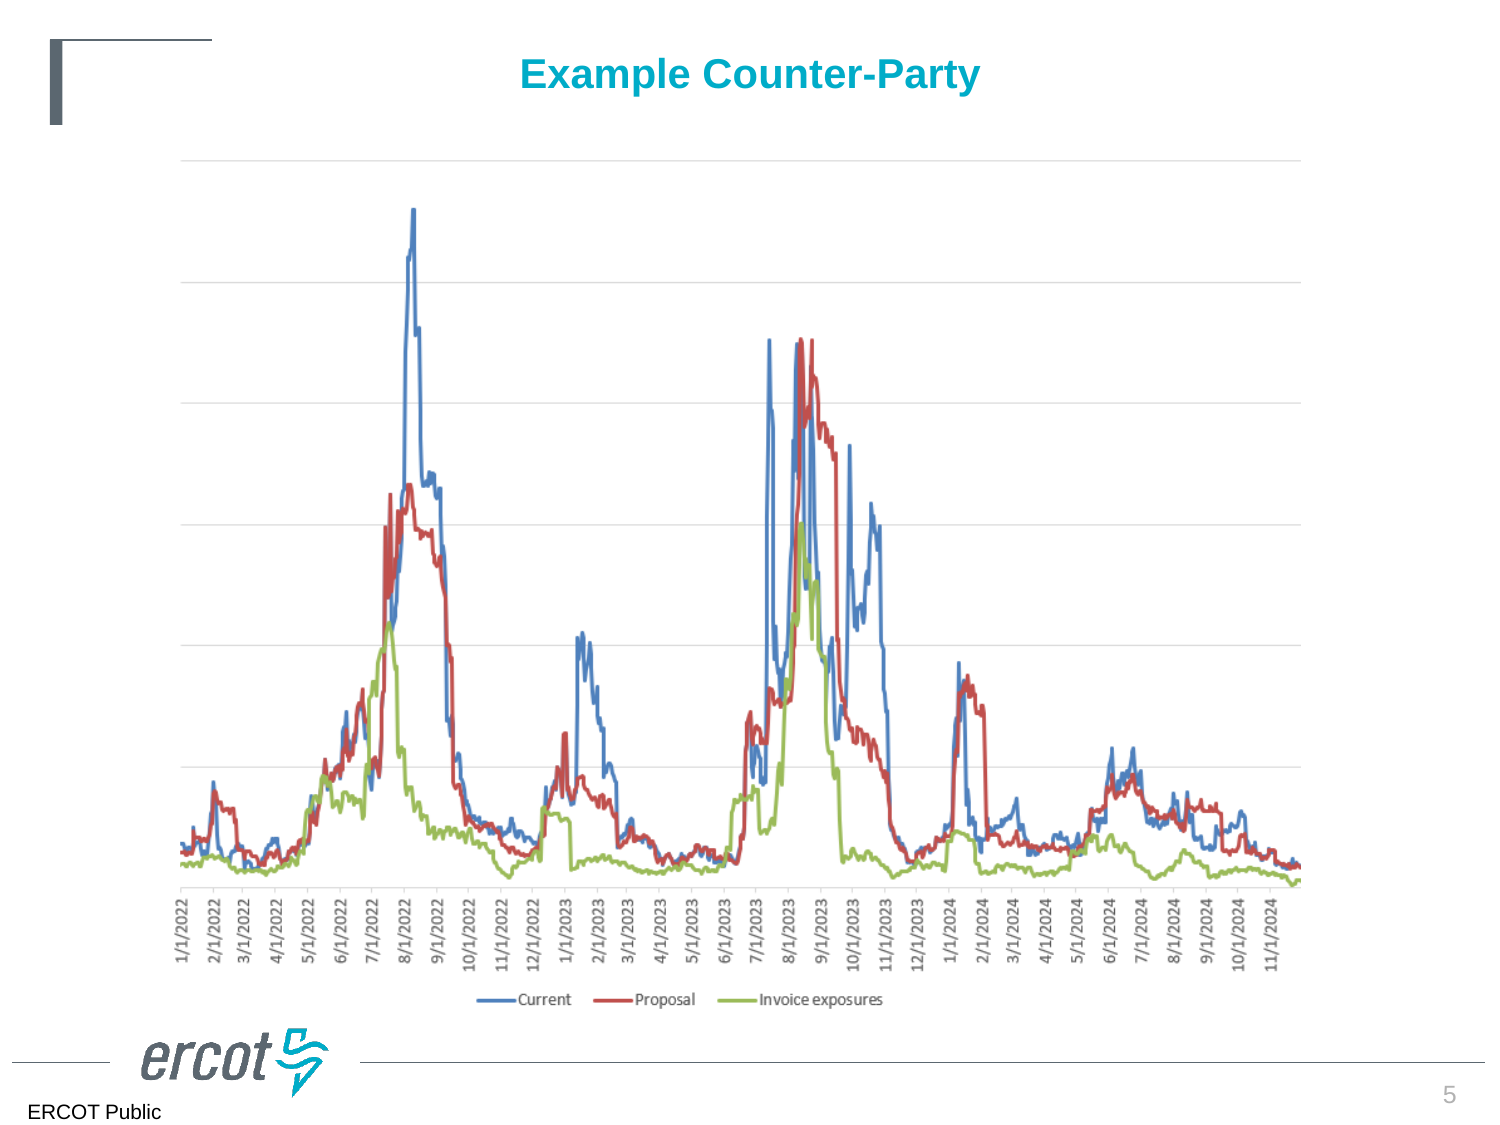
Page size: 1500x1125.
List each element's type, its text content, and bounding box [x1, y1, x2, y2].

slide_number 5 [1412, 1076, 1488, 1112]
title Example Counter-Party [62, 39, 1450, 113]
picture [137, 1024, 332, 1100]
picture [174, 149, 1301, 1014]
